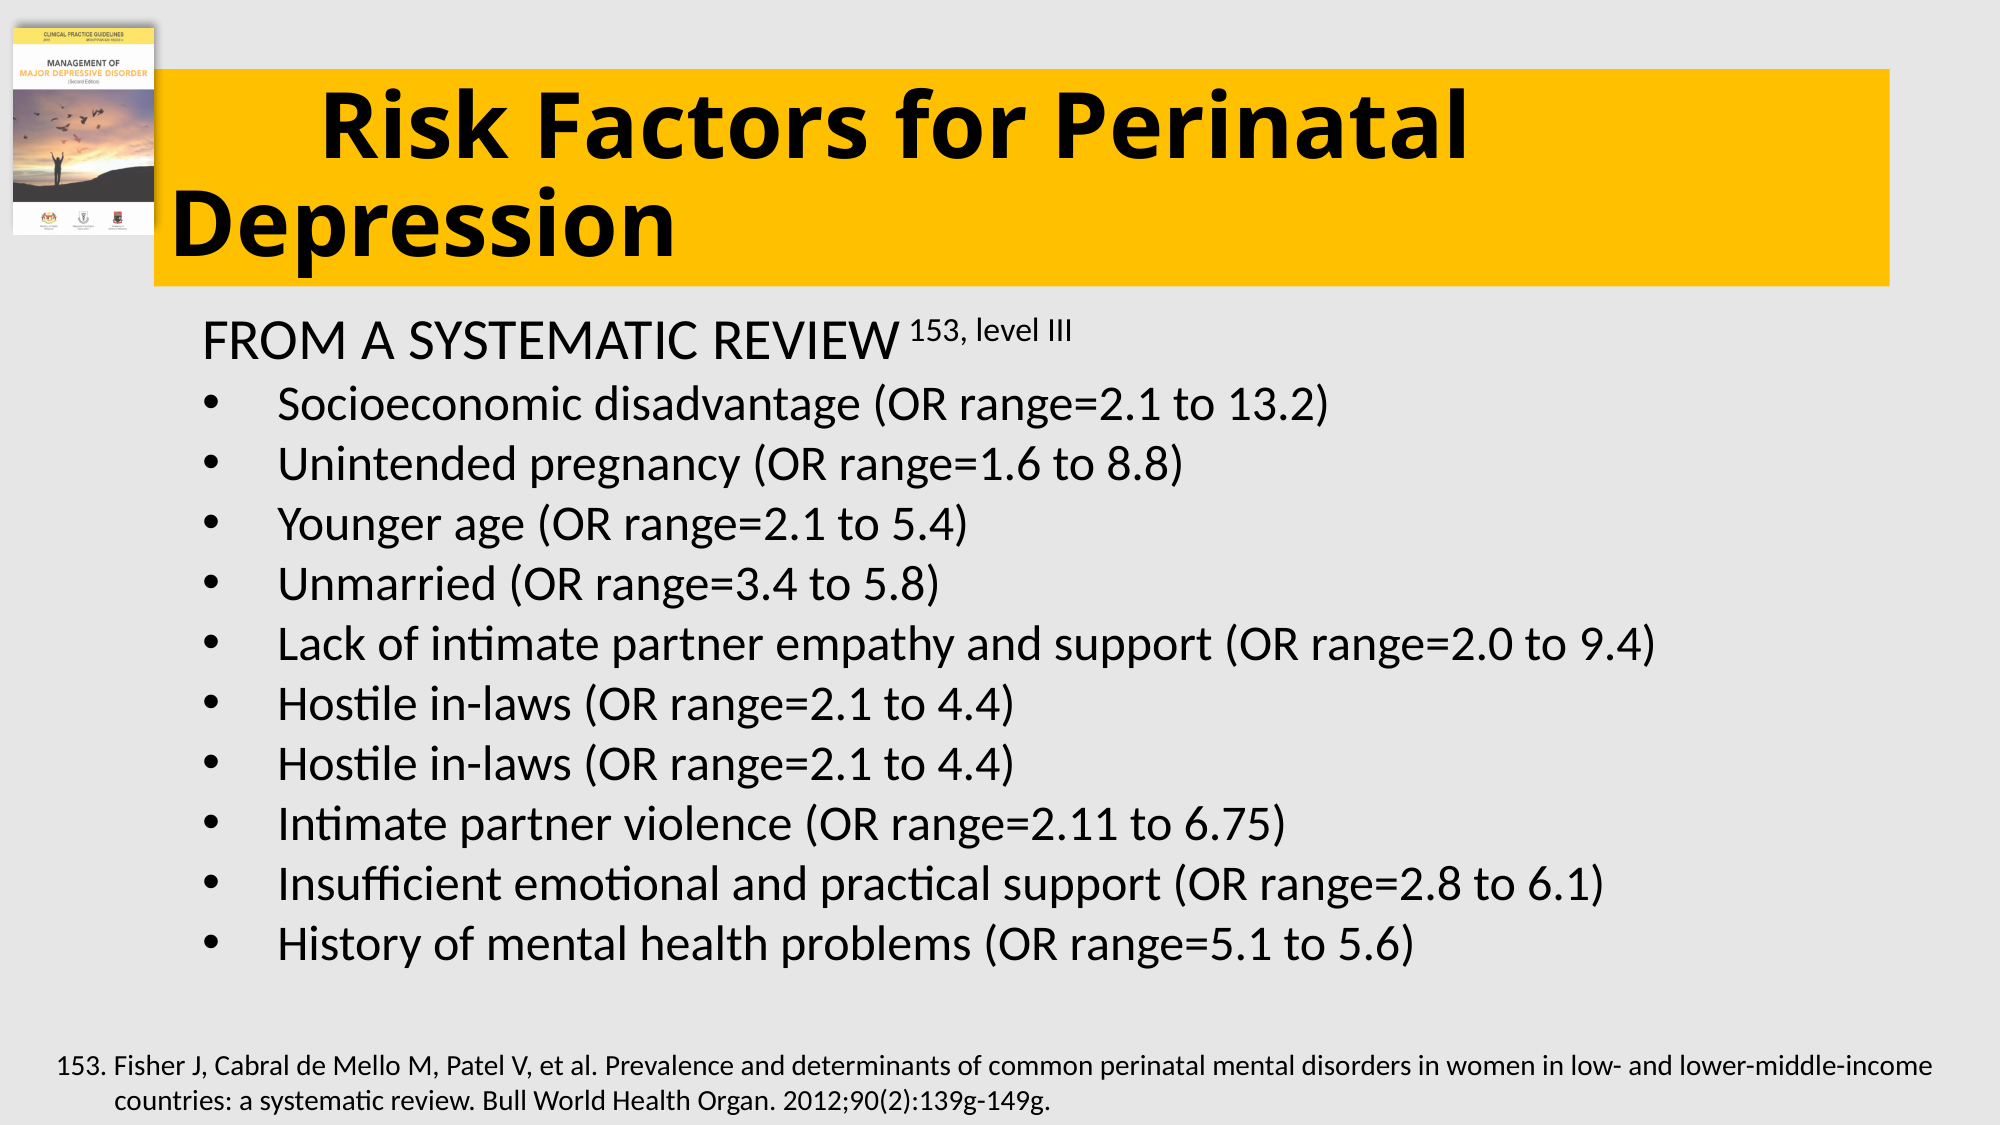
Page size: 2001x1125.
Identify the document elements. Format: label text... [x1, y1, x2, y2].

title Risk Factors for Perinatal Depression [153, 69, 1890, 287]
text_box FROM A SYSTEMATIC REVIEW 153, level III Socioeconomic disadvantage (OR range=2.1 to 13.2) Unintended pregnancy (OR range=1.6 to 8.8) Younger age (OR range=2.1 to 5.4) Unmarried (OR range=3.4 to 5.8) Lack of intimate partner empathy and support (OR range=2.0 to 9.4) Hostile in-laws (OR range=2.1 to 4.4) Hostile in-laws (OR range=2.1 to 4.4) Intimate partner violence (OR range=2.11 to 6.75) Insufficient emotional and practical support (OR range=2.8 to 6.1) History of mental health problems (OR range=5.1 to 5.6) [187, 293, 1924, 1049]
text_box 153. Fisher J, Cabral de Mello M, Patel V, et al. Prevalence and determinants of common perinatal mental disorders in women in low- and lower-middle-income countries: a systematic review. Bull World Health Organ. 2012;90(2):139g-149g. [40, 1039, 1959, 1124]
picture [13, 28, 154, 235]
